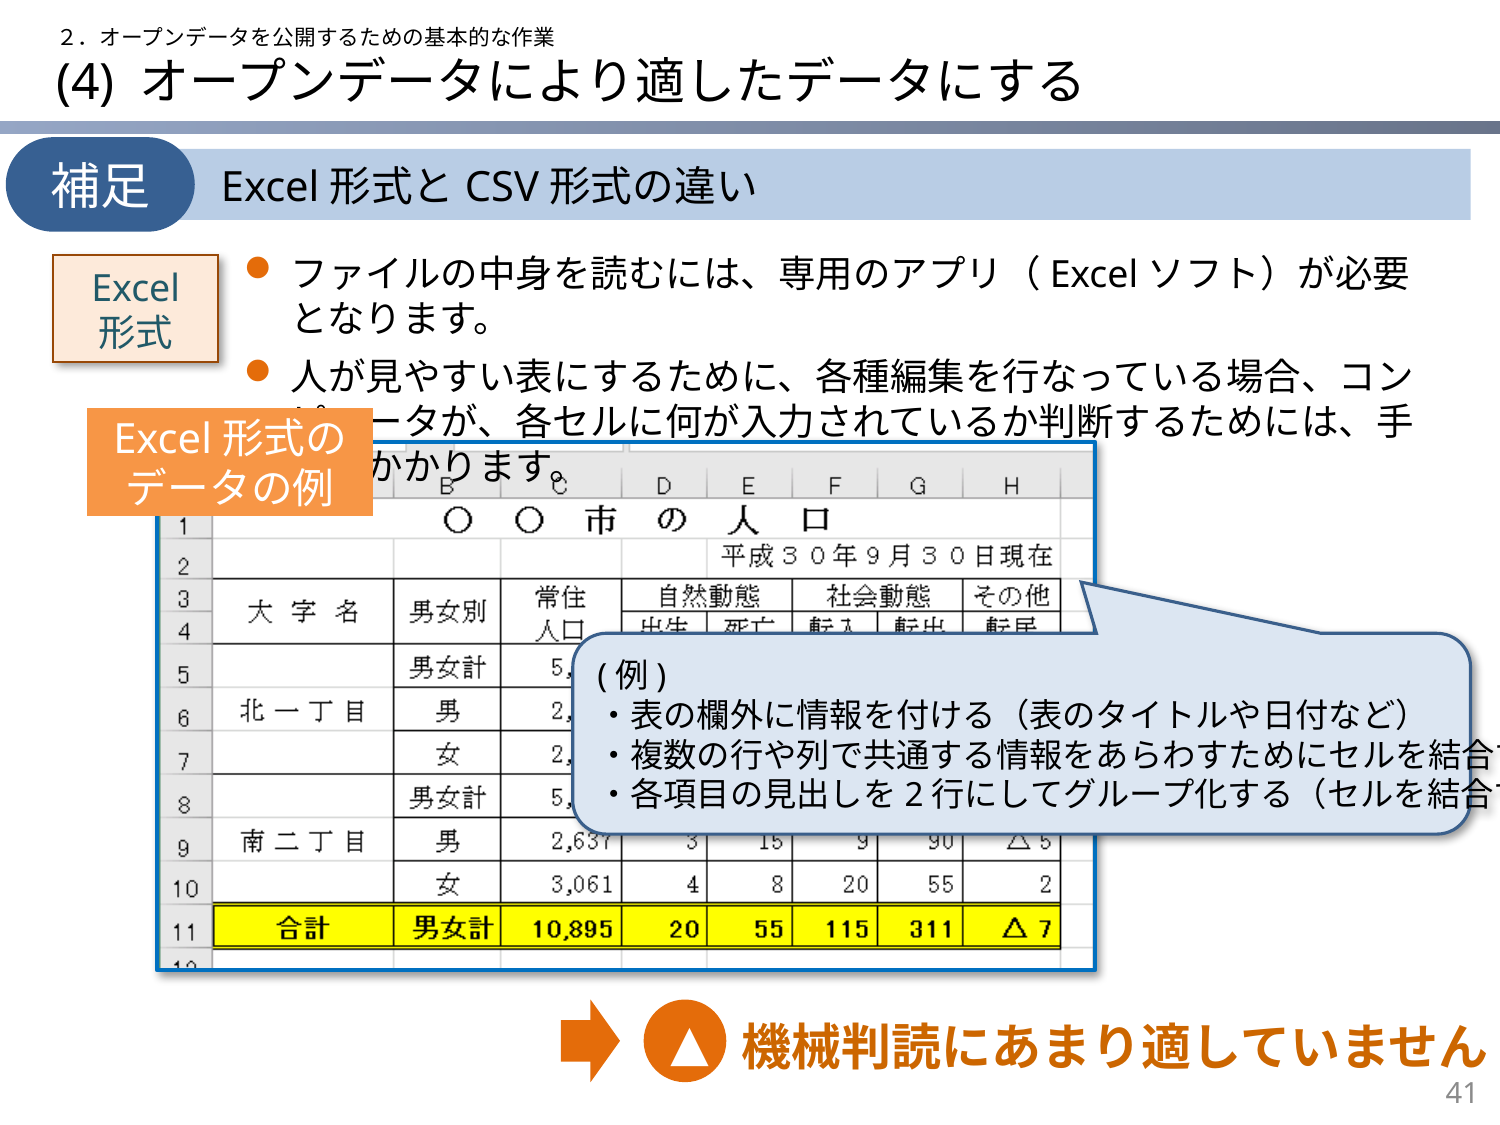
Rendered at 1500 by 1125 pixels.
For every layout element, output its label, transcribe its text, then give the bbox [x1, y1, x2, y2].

text_box Excel形式とCSV形式の違い [181, 148, 1472, 221]
text_box Excel形式の データの例 [87, 408, 373, 516]
text_box ▲ [642, 998, 728, 1084]
text_box 補足 [4, 136, 196, 233]
text_box (例) ・表の欄外に情報を付ける（表のタイトルや日付など） ・複数の行や列で共通する情報をあらわすためにセルを結合する ・各項目の見出しを2行にしてグループ化する（セルを結合する） [1093, 583, 1472, 836]
text_box 機械判読にあまり適していません [725, 1003, 1271, 1088]
title (4) オープンデータにより適したデータにする [41, 58, 1459, 119]
slide_number 40 [1411, 1070, 1495, 1118]
text_box Excel 形式 [52, 254, 219, 363]
text_box ファイルの中身を読むには、専用のアプリ（Excelソフト）が必要となります。 人が見やすい表にするために、各種編集を行なっている場合、コンピュータが、各セルに何が入力されているか判断するためには、手間がかかります。 [229, 242, 1460, 410]
text_box [559, 996, 622, 1086]
picture [159, 444, 1093, 968]
text_box ２．オープンデータを公開するための基本的な作業 [41, 19, 1471, 58]
